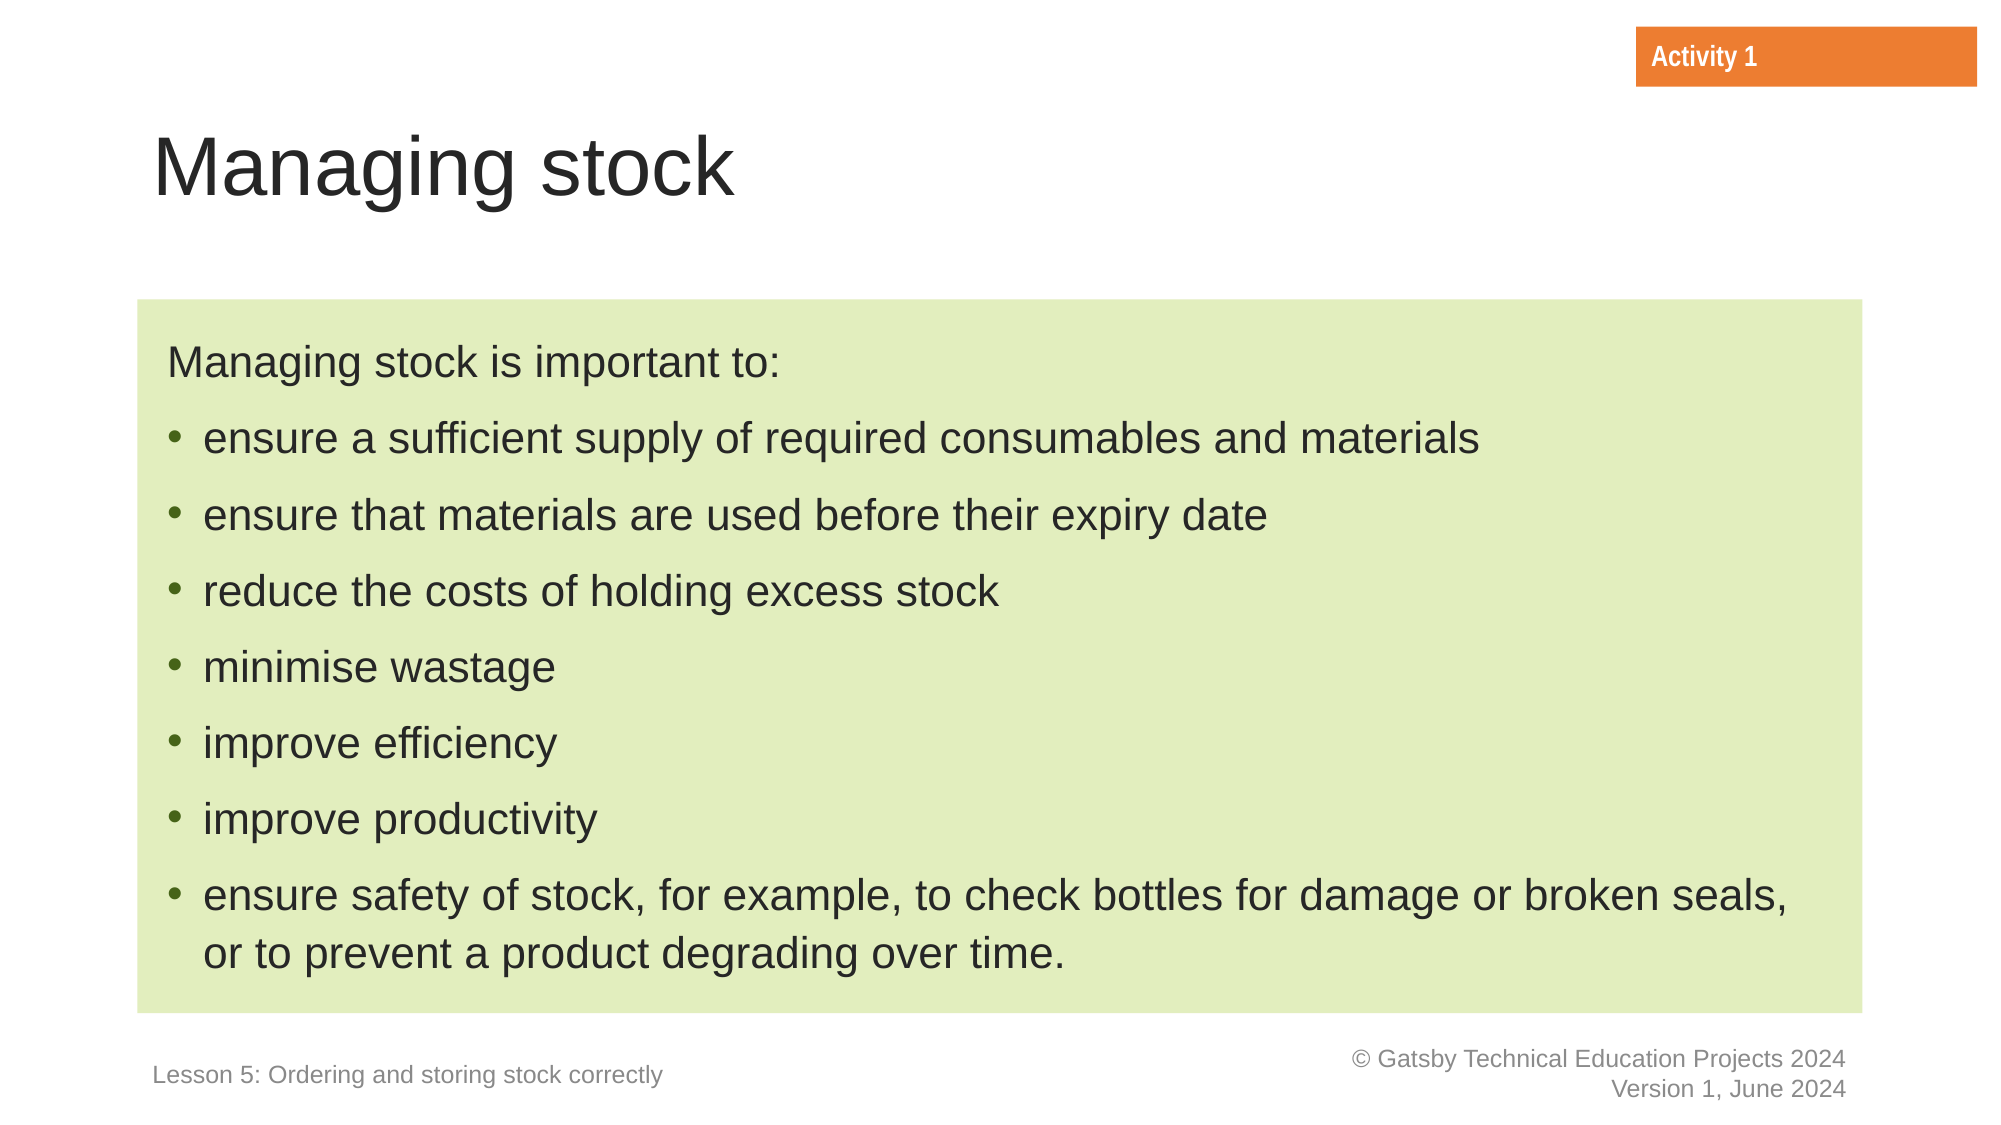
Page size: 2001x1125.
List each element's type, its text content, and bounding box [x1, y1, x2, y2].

list Activity 1 [1636, 26, 1978, 87]
list Managing stock is important to: ensure a sufficient supply of required consumables and materials ensure that materials are used before their expiry date reduce the costs of holding excess stock minimise wastage improve efficiency improve productivity ensure safety of stock, for example, to check bottles for damage or broken seals, or to prevent a product degrading over time. [137, 299, 1863, 1014]
title Managing stock [137, 59, 1863, 278]
list Lesson 5: Ordering and storing stock correctly [137, 1042, 829, 1103]
